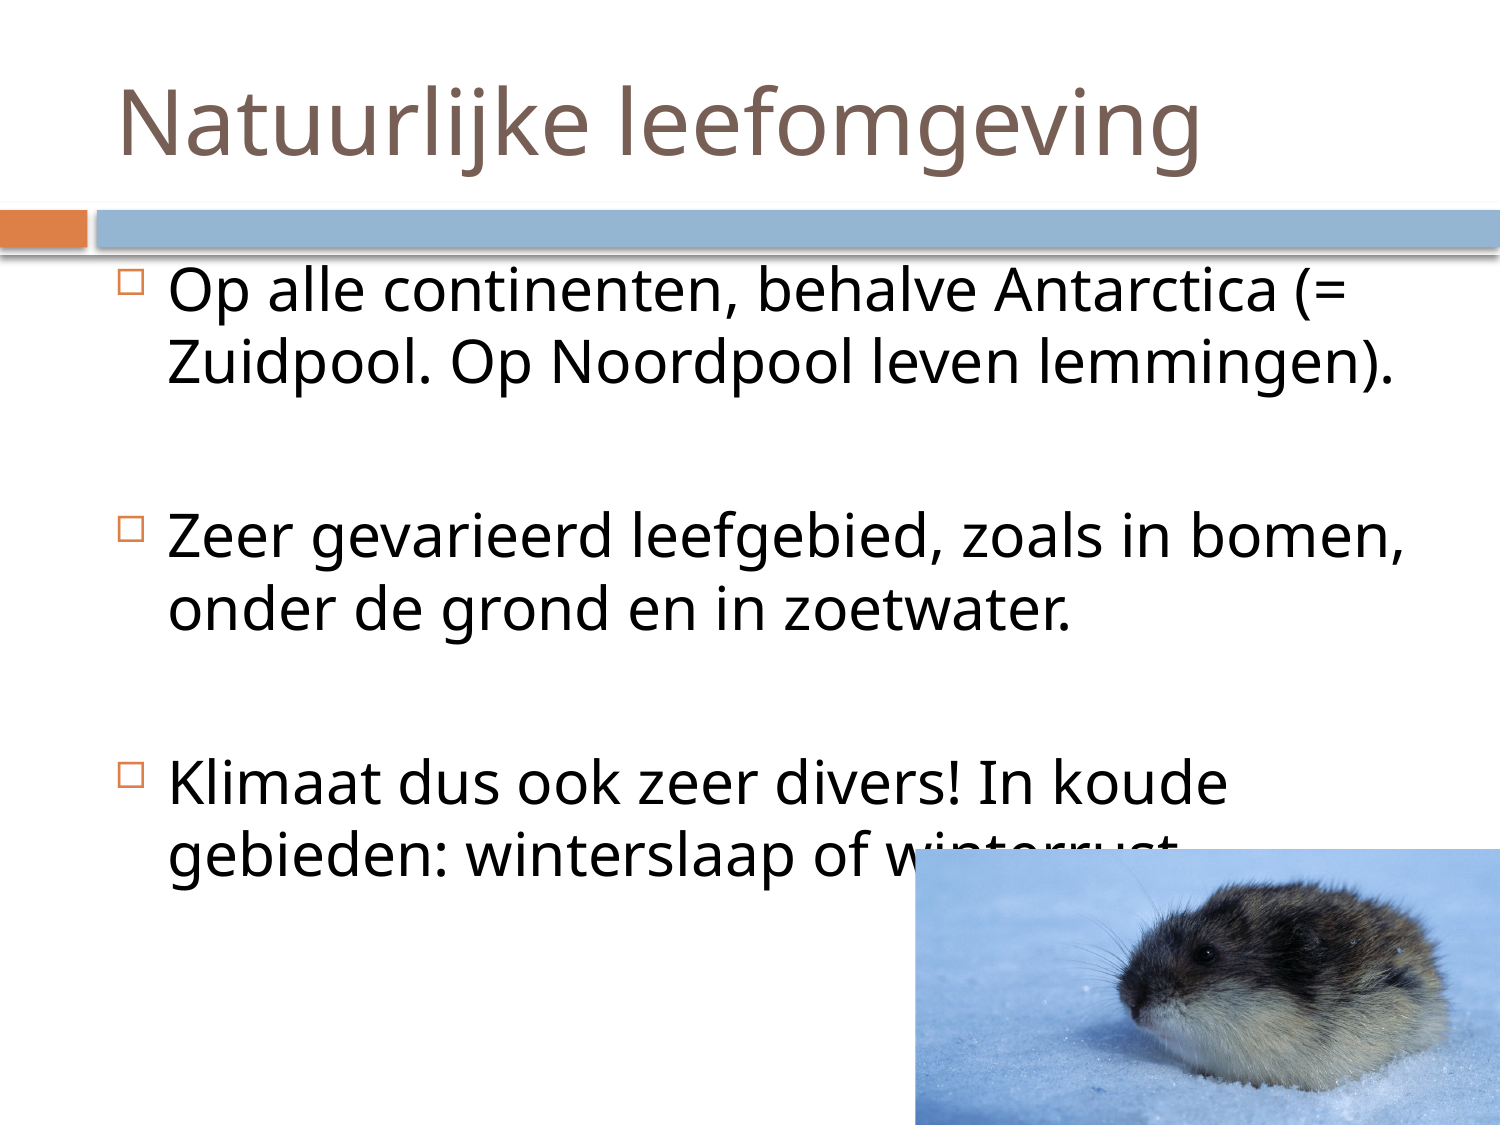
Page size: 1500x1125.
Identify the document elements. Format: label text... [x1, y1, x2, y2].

list Op alle continenten, behalve Antarctica (= Zuidpool. Op Noordpool leven lemmingen). Zeer gevarieerd leefgebied, zoals in bomen, onder de grond en in zoetwater. Klimaat dus ook zeer divers! In koude gebieden: winterslaap of winterrust. [100, 243, 1438, 981]
picture [914, 849, 1500, 1125]
title Natuurlijke leefomgeving [100, 37, 1438, 200]
